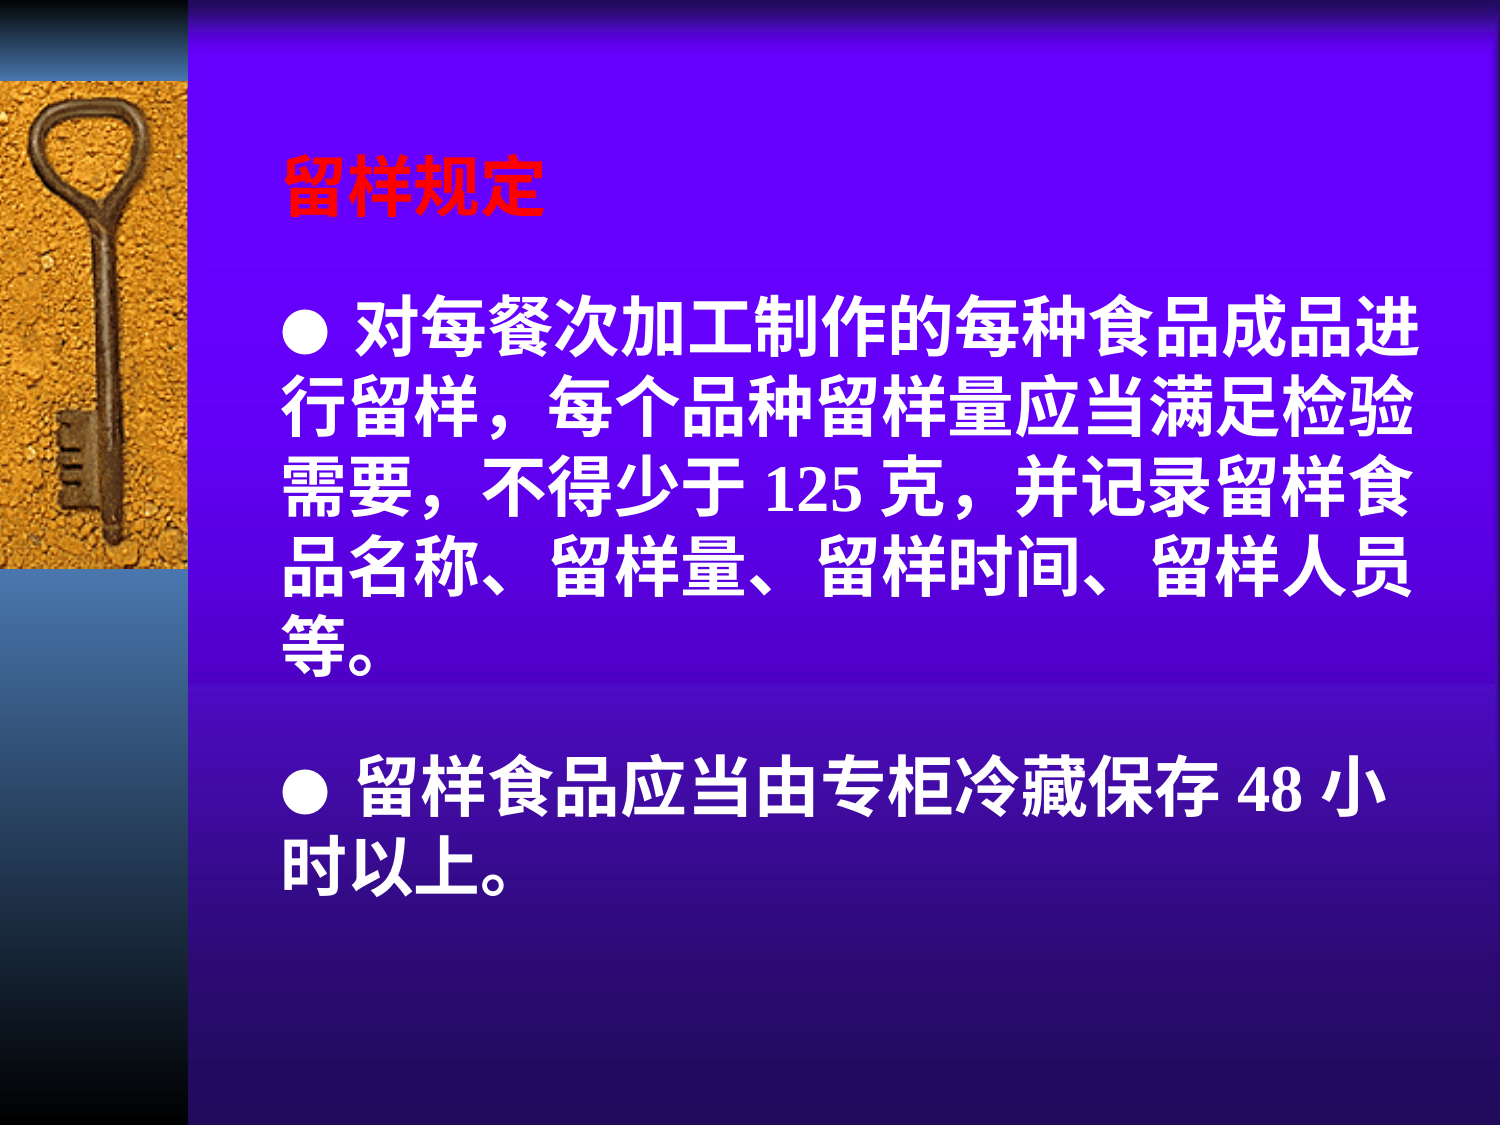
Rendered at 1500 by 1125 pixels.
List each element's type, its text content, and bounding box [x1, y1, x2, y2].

picture [0, 0, 1500, 1125]
text_box 留样规定 ● 对每餐次加工制作的每种食品成品进行留样，每个品种留样量应当满足检验需要，不得少于125克，并记录留样食品名称、留样量、留样时间、留样人员等。 ● 留样食品应当由专柜冷藏保存48小时以上。 [265, 137, 1464, 972]
